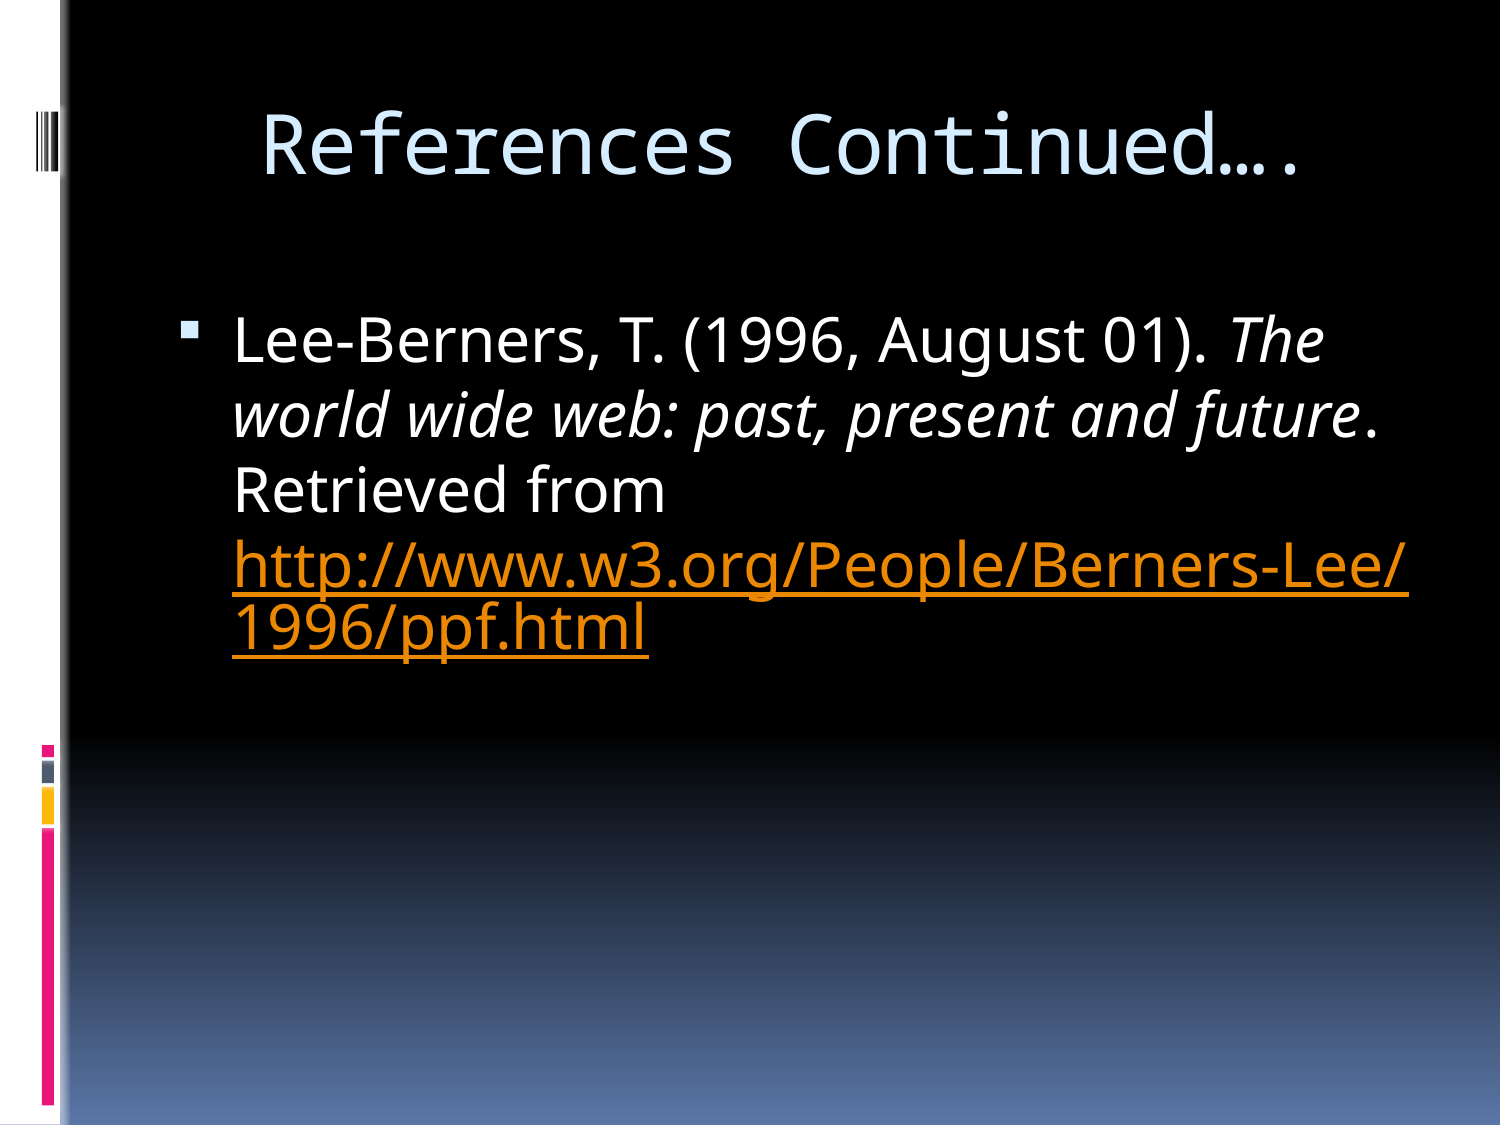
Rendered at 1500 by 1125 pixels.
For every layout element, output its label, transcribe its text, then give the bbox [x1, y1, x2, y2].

list Lee-Berners, T. (1996, August 01). The world wide web: past, present and future. Retrieved from http://www.w3.org/People/Berners-Lee/1996/ppf.html [150, 292, 1425, 1043]
title References Continued…. [150, 83, 1425, 234]
